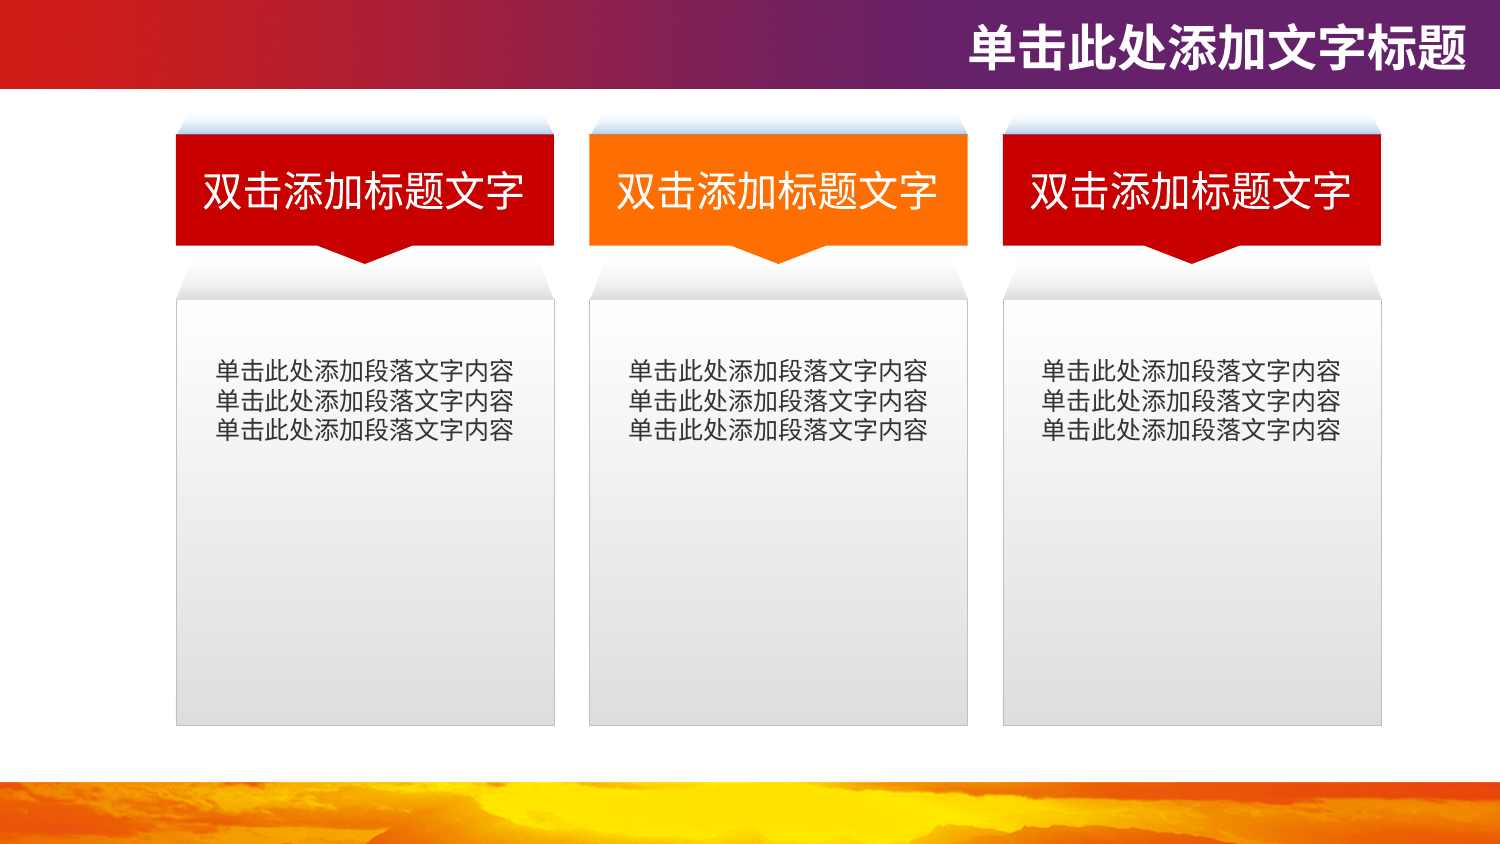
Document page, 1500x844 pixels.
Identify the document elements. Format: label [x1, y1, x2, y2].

text_box [175, 265, 554, 725]
text_box [589, 265, 968, 725]
picture [0, 0, 1500, 89]
text_box [175, 110, 554, 265]
text_box [589, 110, 968, 265]
text_box [1002, 110, 1381, 265]
picture [0, 783, 1500, 844]
text_box [1002, 265, 1381, 725]
